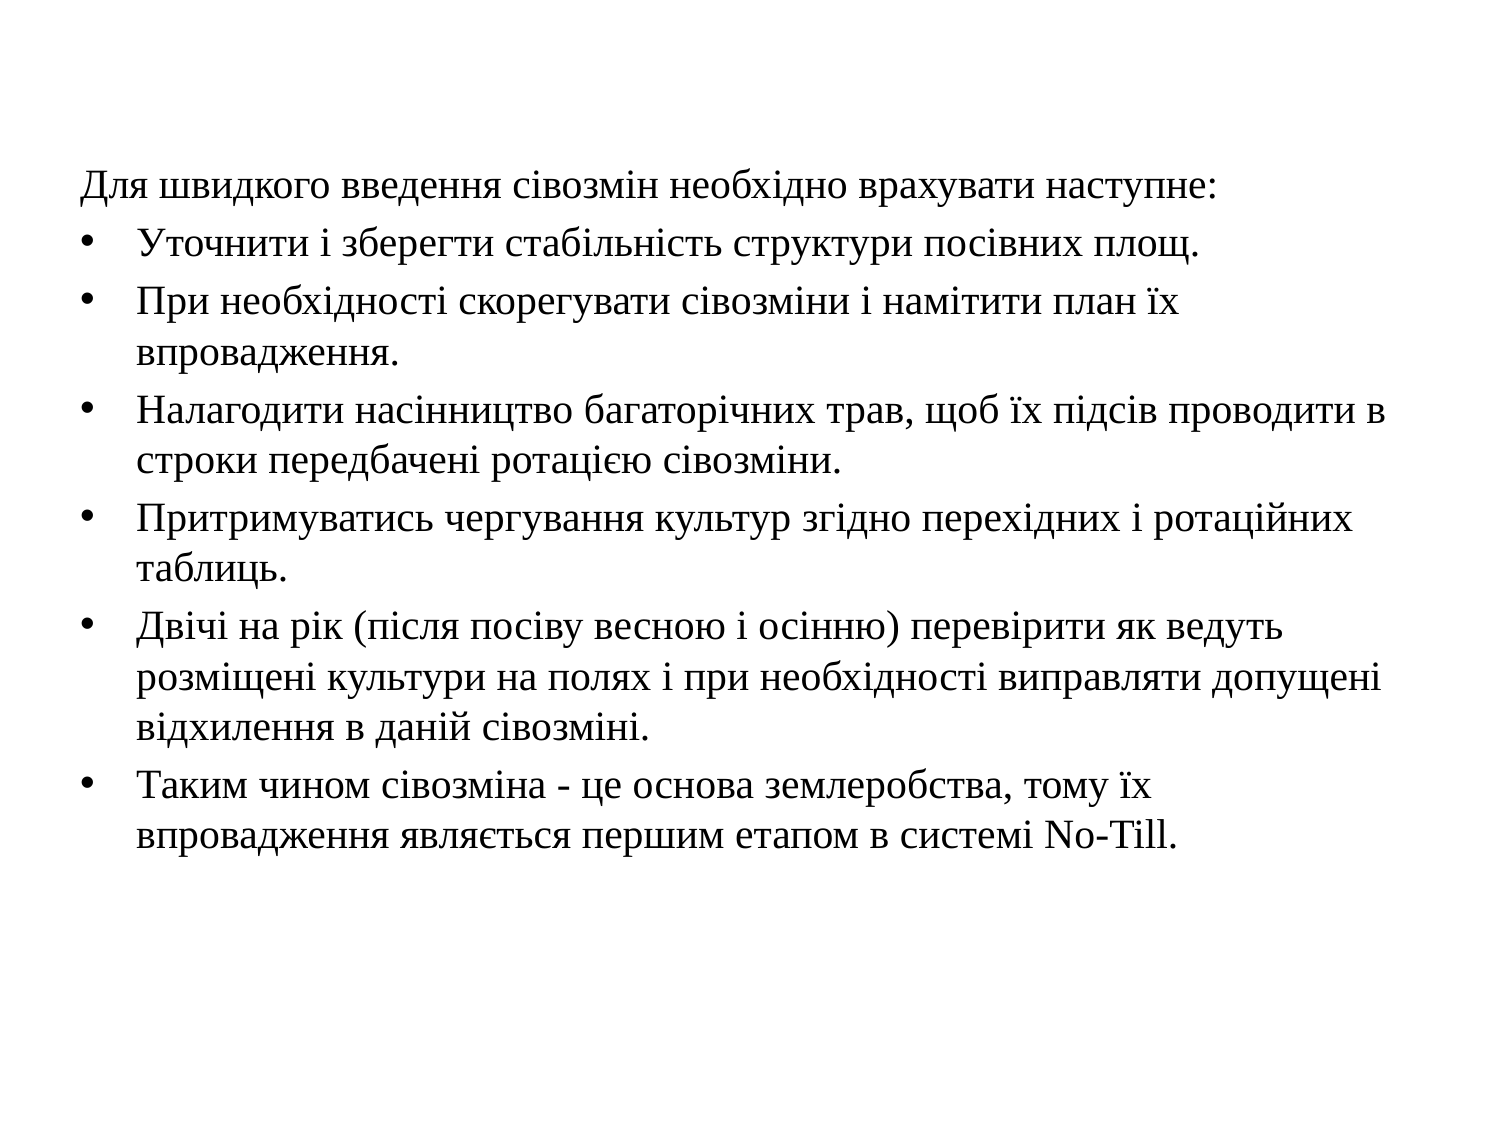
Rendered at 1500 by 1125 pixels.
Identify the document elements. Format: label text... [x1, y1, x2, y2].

list Для швидкого введення сівозмін необхідно врахувати наступне: Уточнити і зберегти стабільність структури посівних площ. При необхідності скорегувати сівозміни і намітити план їх впровадження. Налагодити насінництво багаторічних трав, щоб їх підсів проводити в строки передбачені ротацією сівозміни. Притримуватись чергування культур згідно перехідних і ротаційних таблиць. Двічі на рік (після посіву весною і осінню) перевірити як ведуть розміщені культури на полях і при необхідності виправляти допущені відхилення в даній сівозміні. Таким чином сівозміна - це основа землеробства, тому їх впровадження являється першим етапом в системі No-Till. [64, 148, 1426, 1006]
